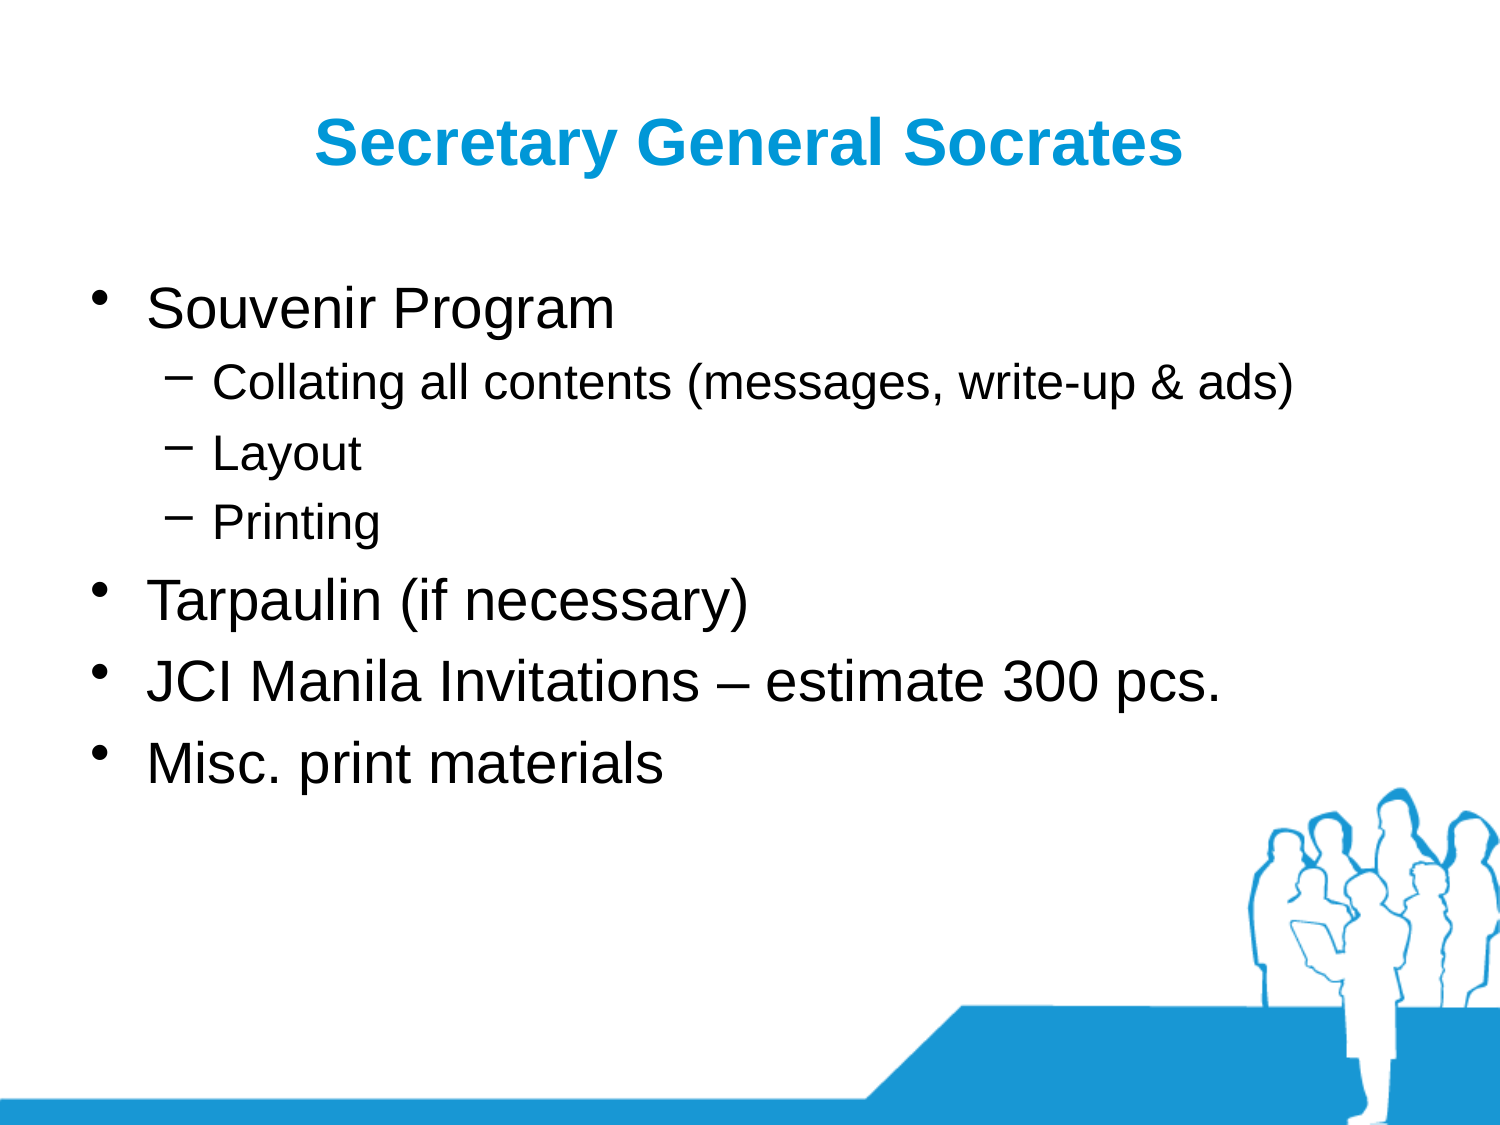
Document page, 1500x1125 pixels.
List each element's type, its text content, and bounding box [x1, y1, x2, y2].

picture [0, 0, 1500, 1125]
title Secretary General Socrates [74, 44, 1426, 233]
list Souvenir Program Collating all contents (messages, write-up & ads) Layout Printing Tarpaulin (if necessary) JCI Manila Invitations – estimate 300 pcs. Misc. print materials [74, 262, 1426, 1006]
